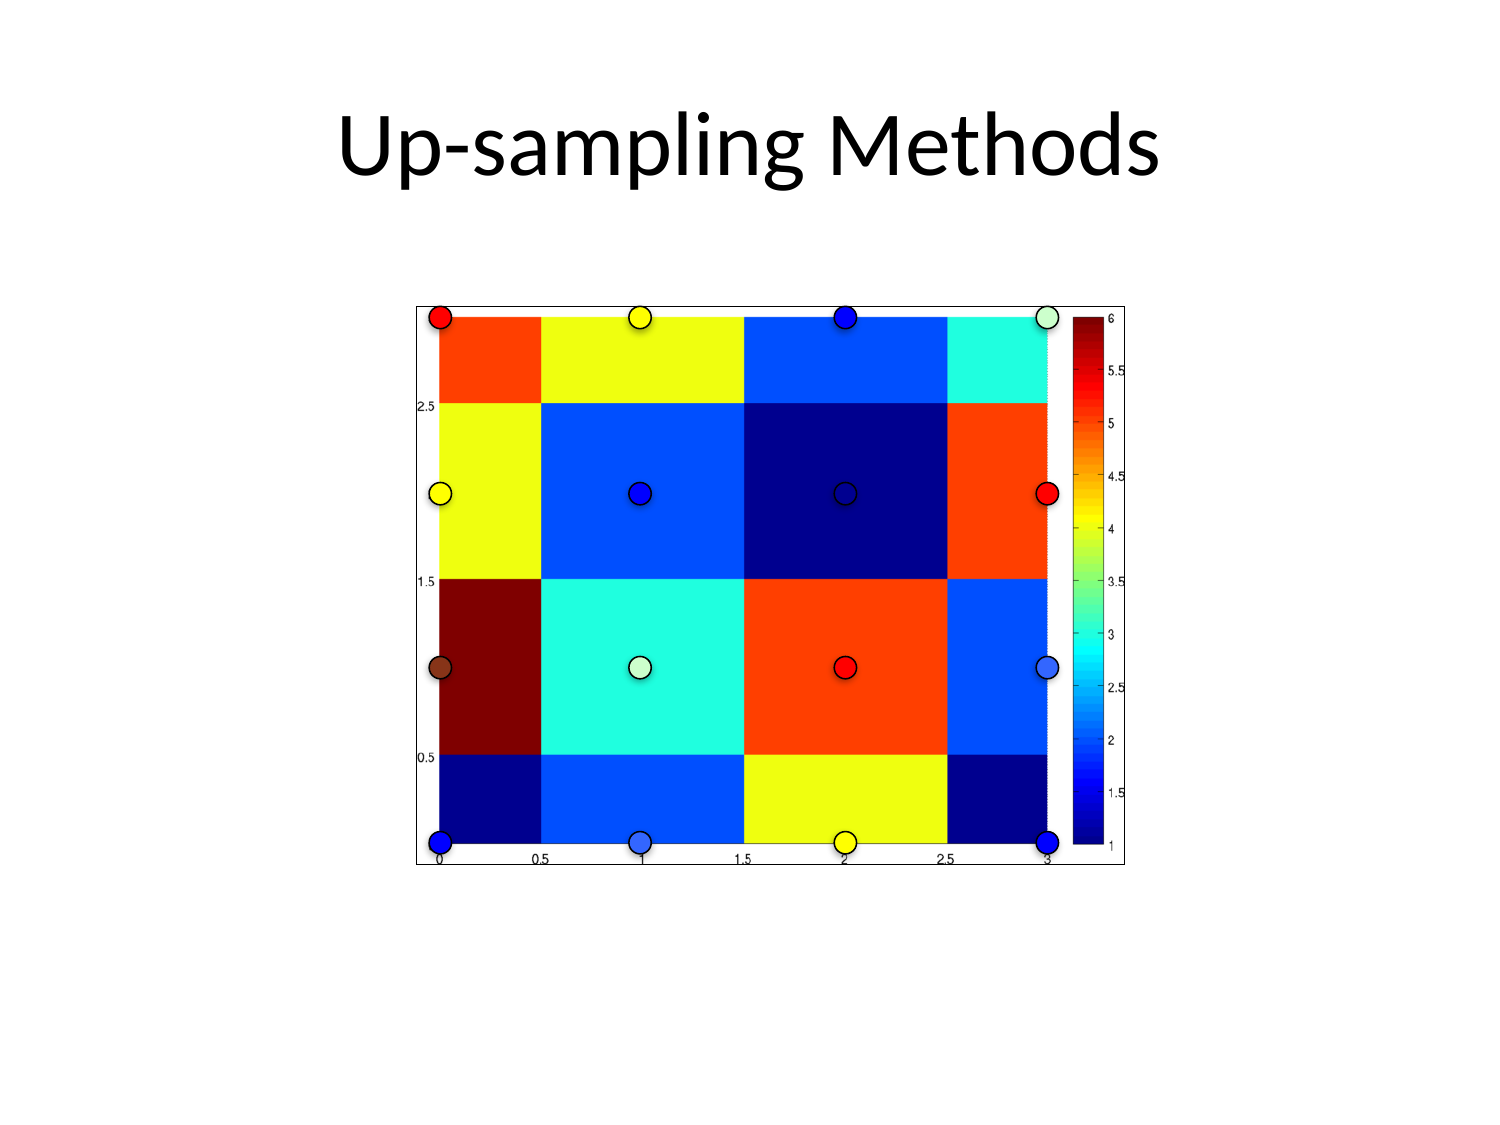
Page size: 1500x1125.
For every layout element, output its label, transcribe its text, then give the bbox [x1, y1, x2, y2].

picture [416, 306, 1125, 865]
title Up-sampling Methods [75, 45, 1425, 233]
